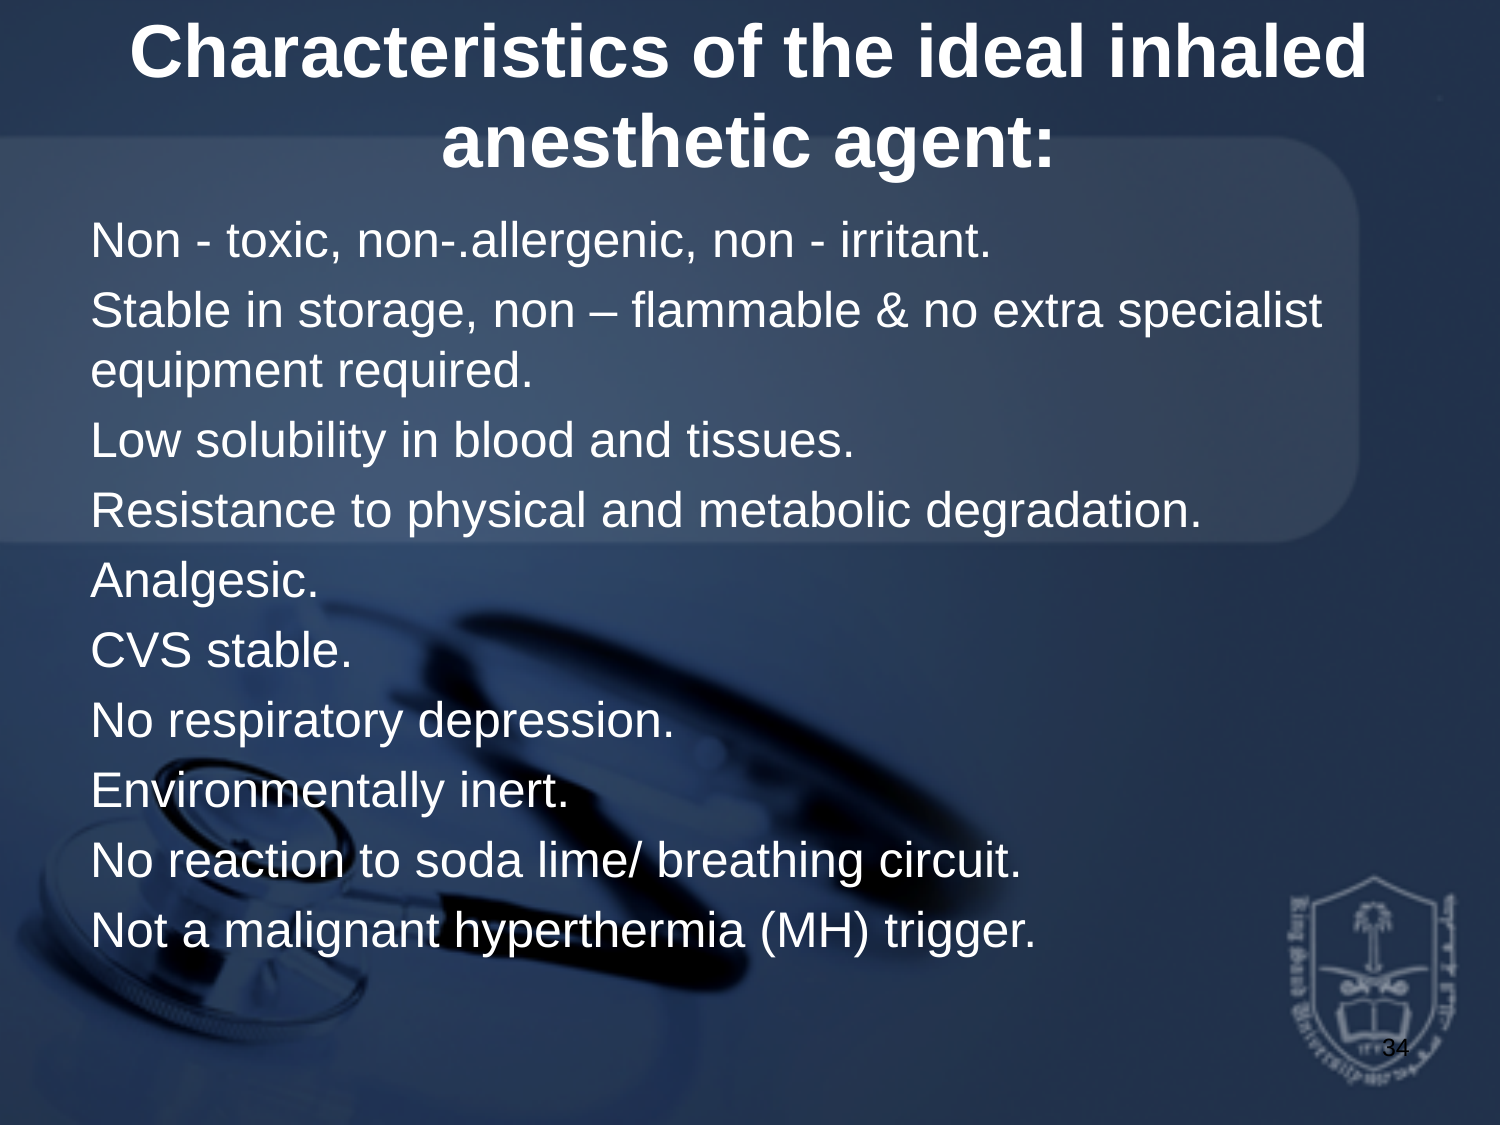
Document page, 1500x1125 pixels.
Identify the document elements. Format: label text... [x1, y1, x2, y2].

title Characteristics of the ideal inhaled anesthetic agent: [75, 62, 1425, 200]
list Non - toxic, non-.allergenic, non - irritant. Stable in storage, non – flammable & no extra specialist equipment required. Low solubility in blood and tissues. Resistance to physical and metabolic degradation. Analgesic. CVS stable. No respiratory depression. Environmentally inert. No reaction to soda lime/ breathing circuit. Not a malignant hyperthermia (MH) trigger. [75, 200, 1500, 1113]
slide_number 34 [1074, 1024, 1426, 1103]
picture [0, 0, 1500, 1125]
